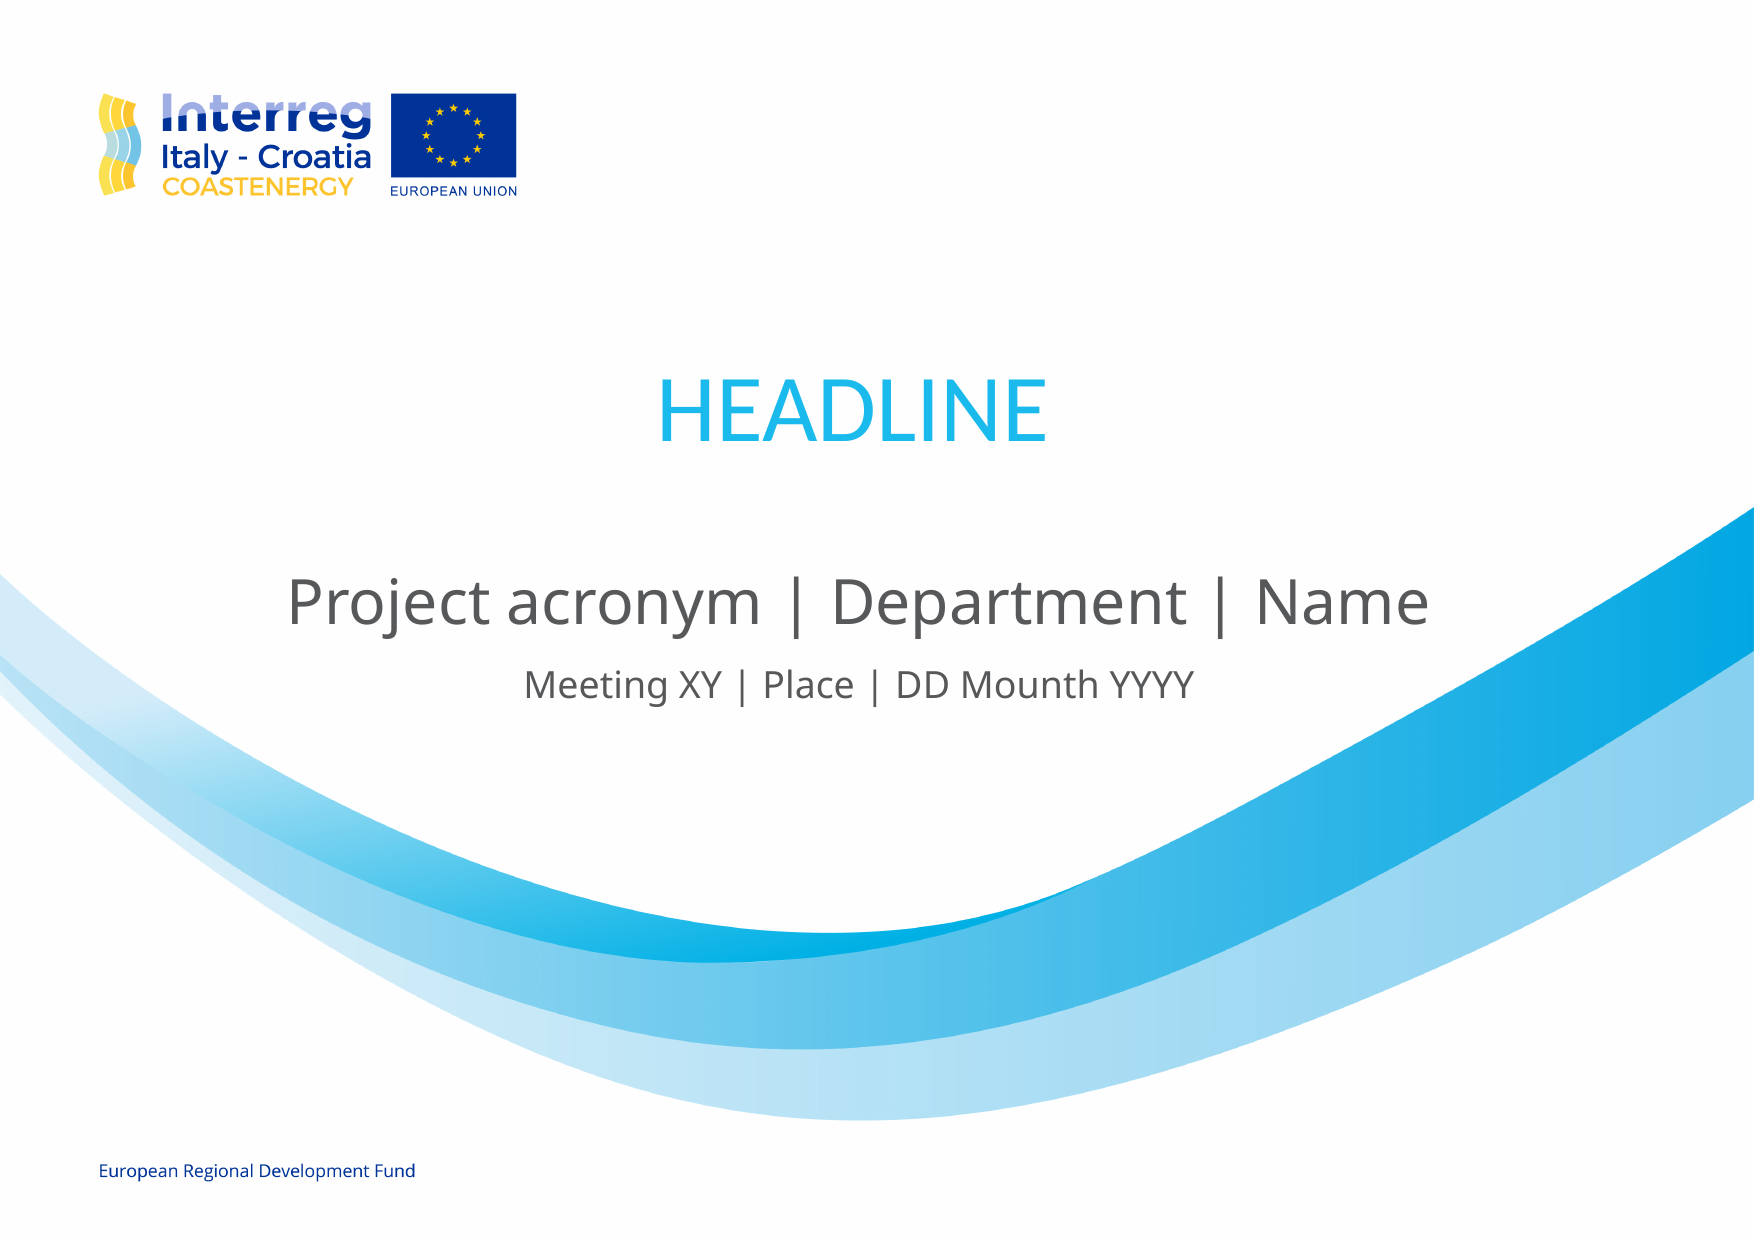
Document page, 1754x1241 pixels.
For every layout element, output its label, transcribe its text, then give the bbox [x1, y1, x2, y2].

text_box HEADLINE [427, 337, 1279, 470]
text_box Project acronym | Department | Name [156, 553, 1563, 646]
text_box Meeting XY | Place | DD Mounth YYYY [156, 652, 1563, 716]
picture [0, 0, 1754, 1241]
